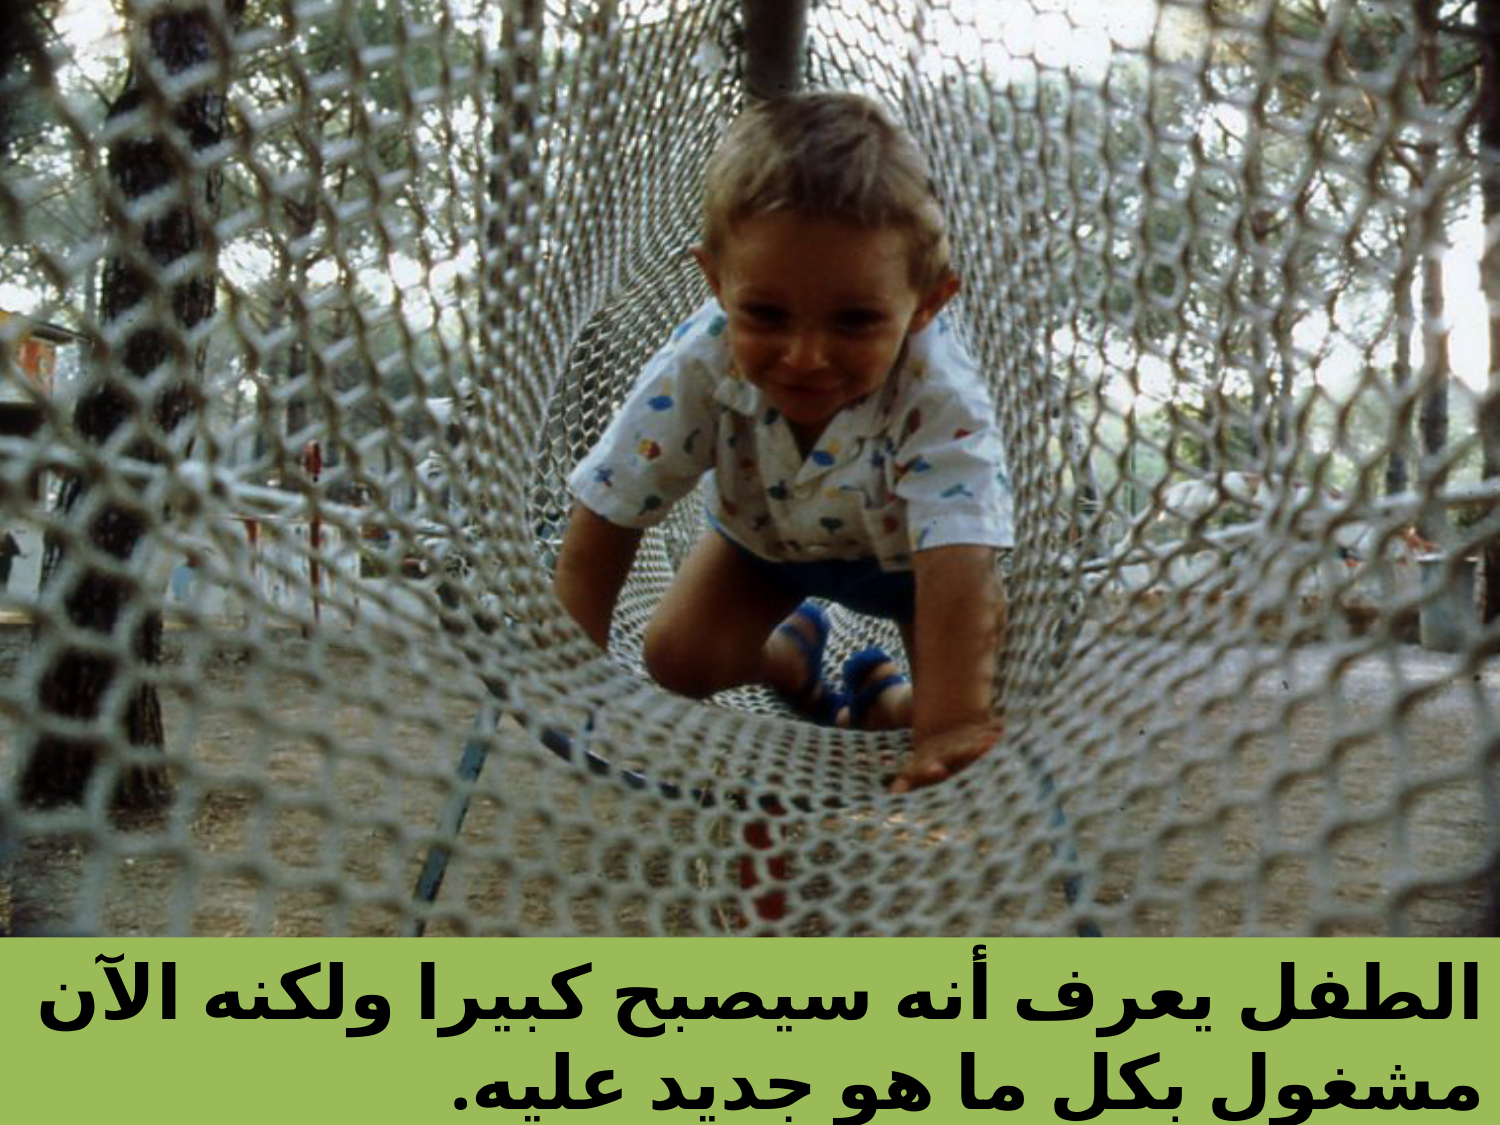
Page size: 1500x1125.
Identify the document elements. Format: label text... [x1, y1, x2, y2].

picture [0, 0, 1500, 938]
text_box الطفل يعرف أنه سيصبح كبيرا ولكنه الآن مشغول بكل ما هو جديد عليه. [0, 946, 1500, 1125]
